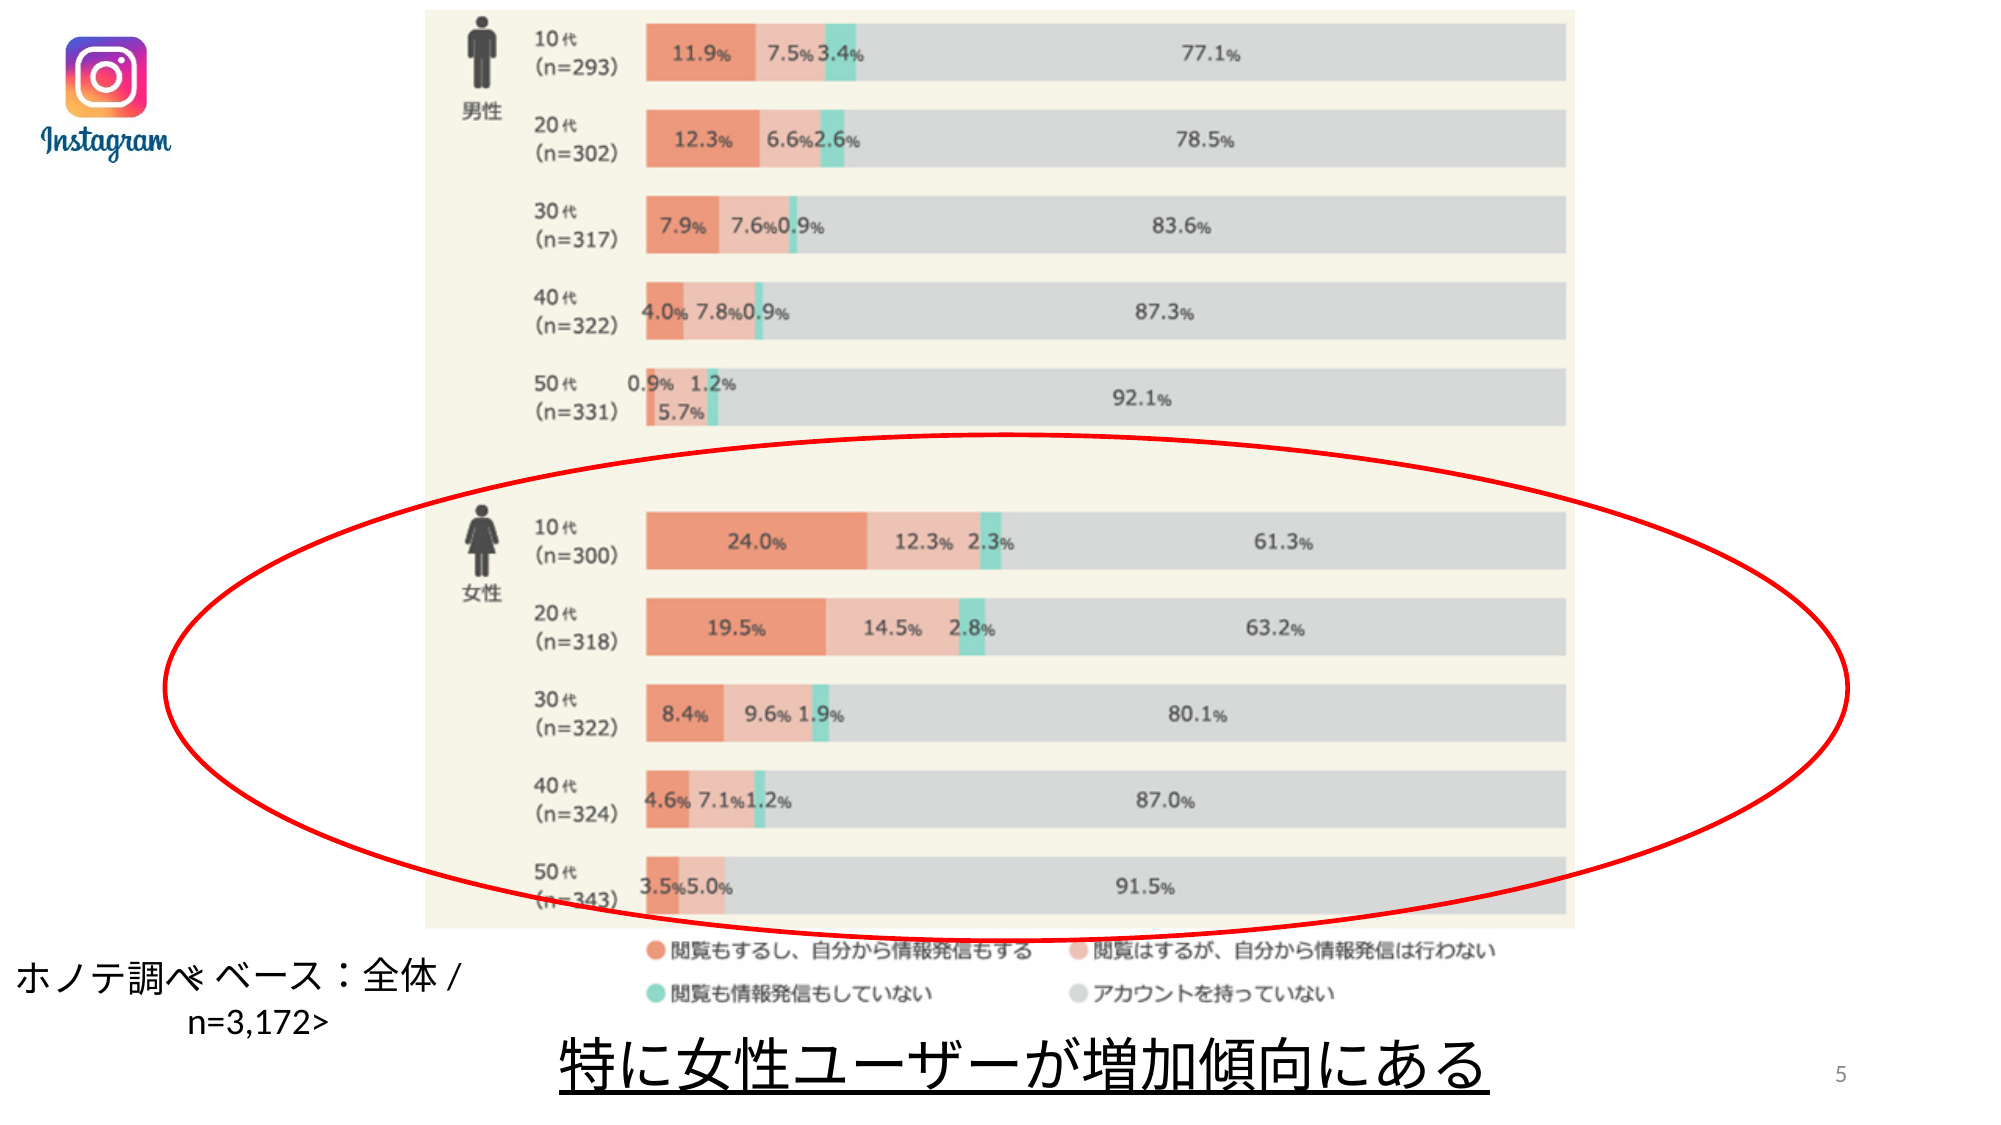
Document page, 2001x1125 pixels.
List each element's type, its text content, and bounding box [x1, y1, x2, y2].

text_box <ベース：全体/n=3,172> [172, 944, 612, 1049]
text_box [163, 503, 425, 872]
text_box [1575, 500, 1849, 876]
picture [425, 10, 1575, 1015]
text_box ホノテ調べ [0, 947, 280, 1007]
picture [39, 34, 173, 164]
text_box 特に女性ユーザーが増加傾向にある [544, 1020, 2000, 1105]
